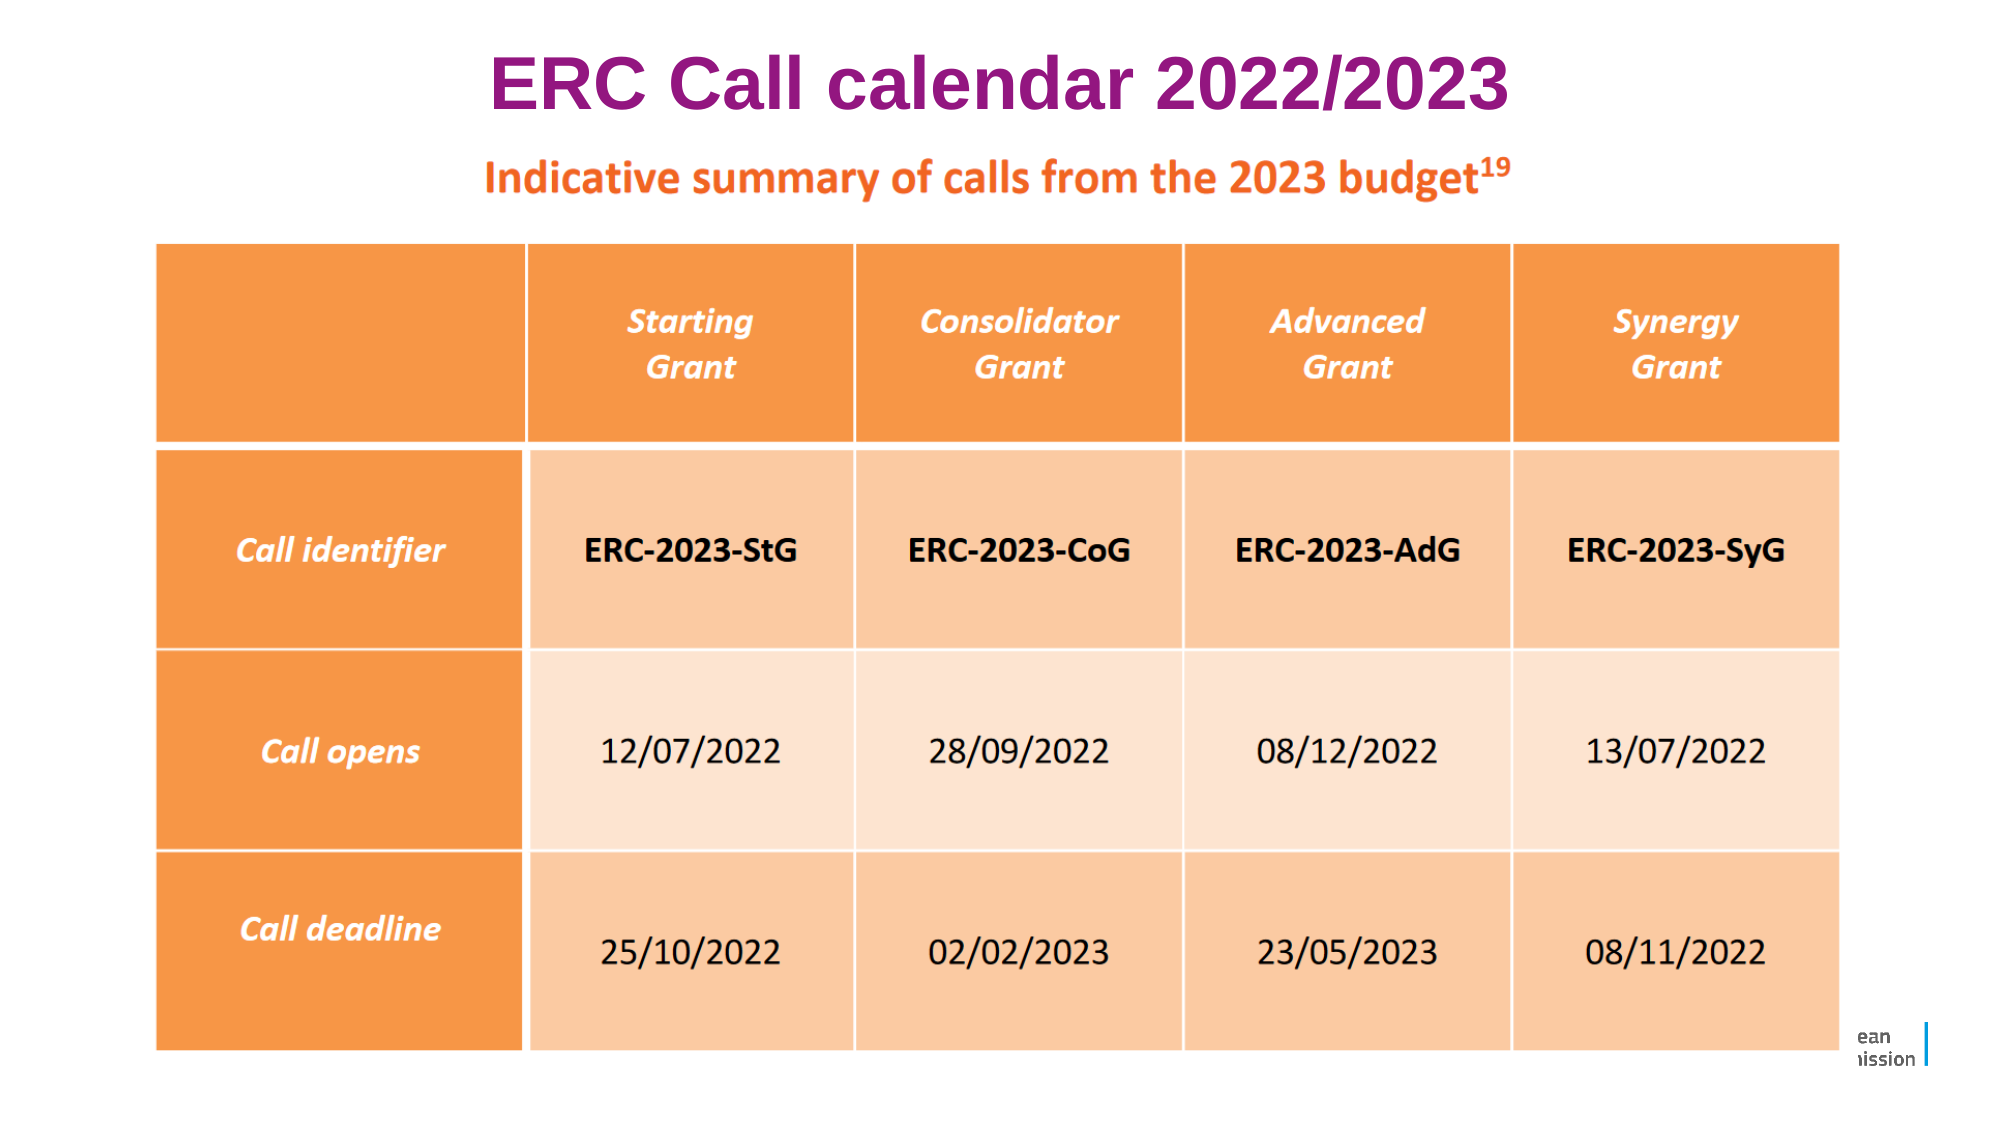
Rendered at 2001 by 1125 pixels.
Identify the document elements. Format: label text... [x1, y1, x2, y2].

title ERC Call calendar 2022/2023 [137, 27, 1863, 126]
picture [137, 125, 1928, 1070]
